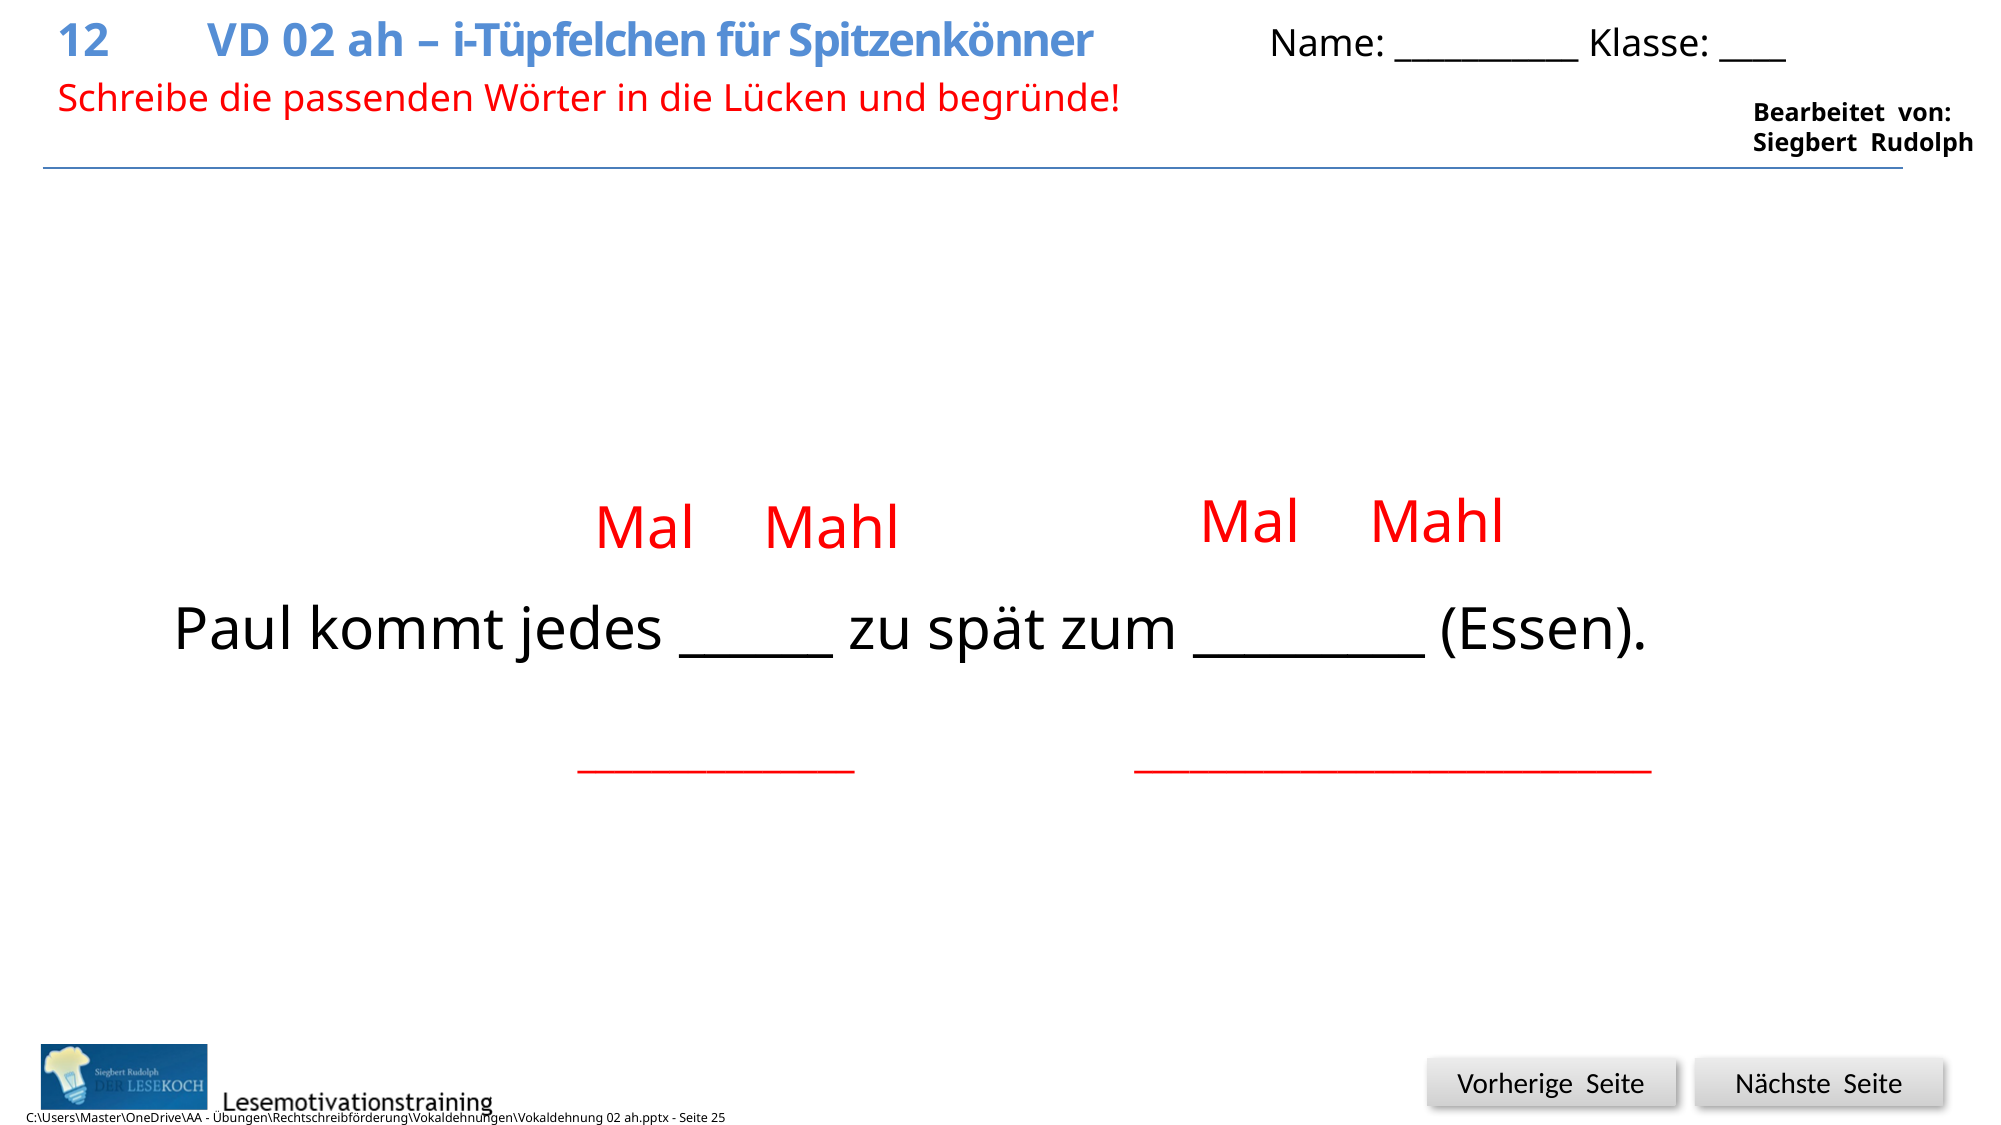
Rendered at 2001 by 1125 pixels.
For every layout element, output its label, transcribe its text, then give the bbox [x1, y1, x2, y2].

text_box 12 VD 02 ah – i-Tüpfelchen für Spitzenkönner Name: ___________ Klasse: ____ [42, 3, 2000, 73]
text_box C:\Users\Master\OneDrive\AA - Übungen\Rechtschreibförderung\Vokaldehnungen\Vokaldehnung 02 ah.pptx - Seite 25 [11, 1102, 741, 1125]
text_box Mal [1184, 476, 1354, 562]
text_box ____________________________ [1066, 718, 1721, 784]
text_box Mahl [749, 483, 939, 568]
text_box Mal [579, 483, 749, 568]
text_box _______________ [527, 718, 906, 784]
text_box Schreibe die passenden Wörter in die Lücken und begründe! [42, 66, 1544, 127]
text_box Paul kommt jedes ______ zu spät zum _________ (Essen). [159, 583, 1796, 669]
picture [40, 1044, 508, 1102]
text_box Mahl [1354, 476, 1545, 562]
